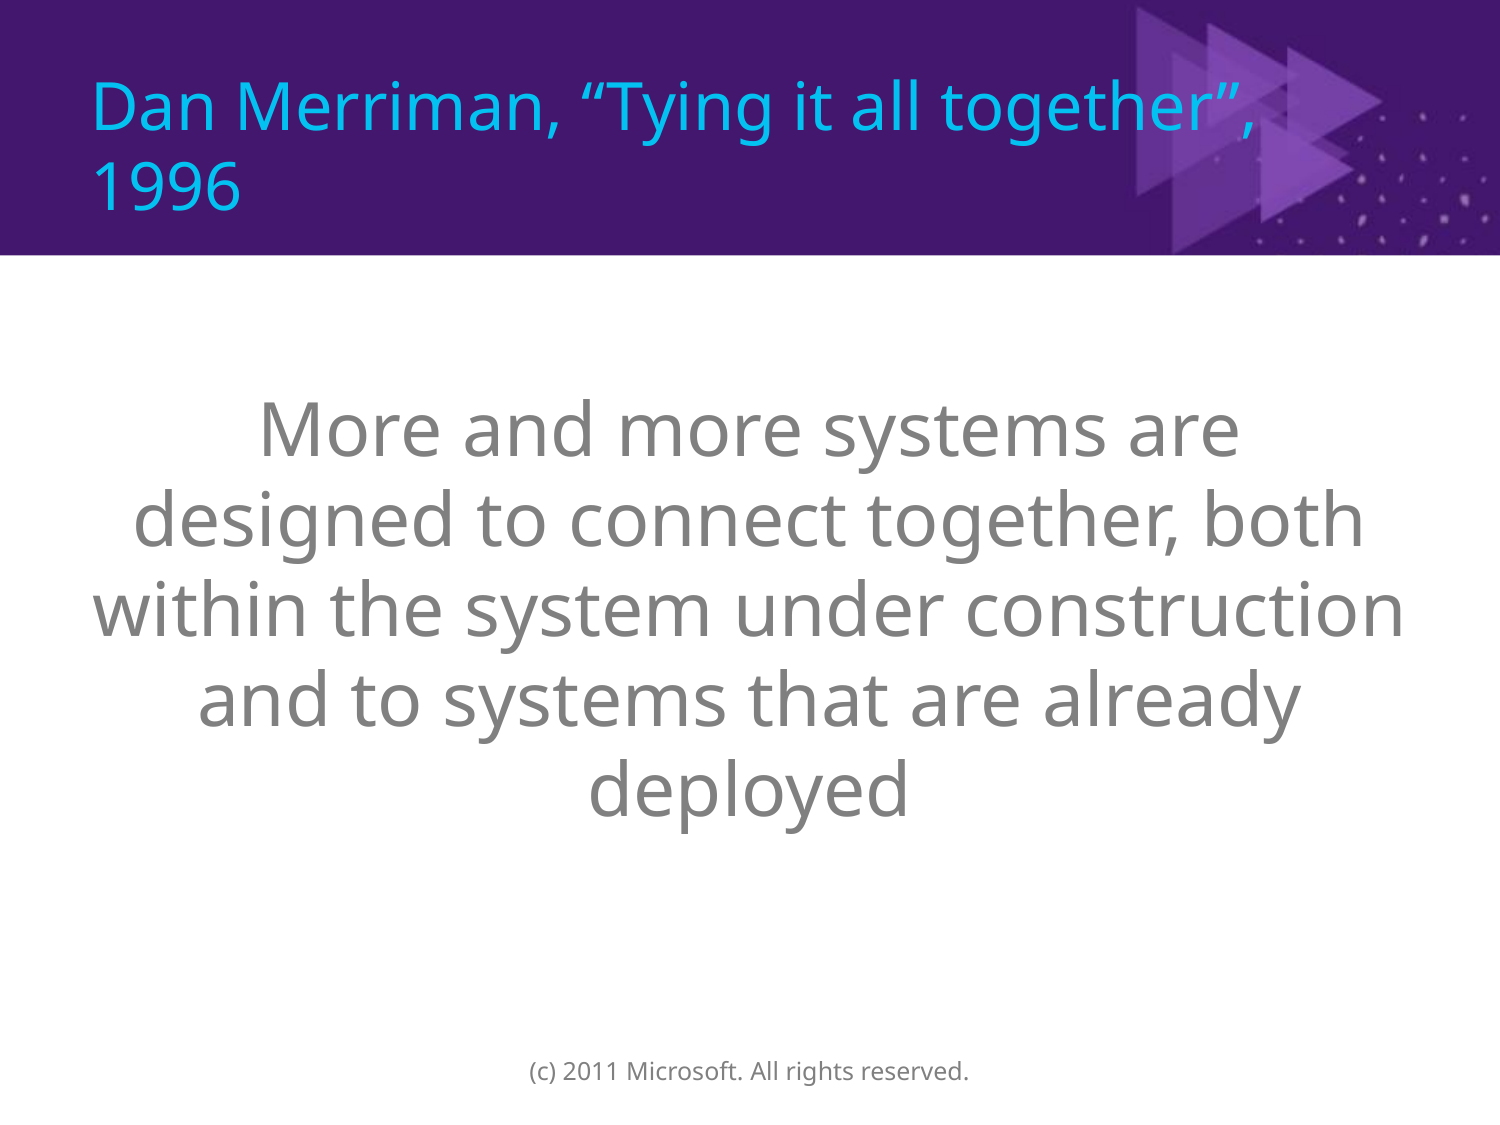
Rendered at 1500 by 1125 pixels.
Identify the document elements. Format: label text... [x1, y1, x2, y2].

title Dan Merriman, “Tying it all together”, 1996 [75, 56, 1425, 244]
picture [0, 0, 1500, 255]
footer (c) 2011 Microsoft. All rights reserved. [512, 1042, 988, 1103]
list More and more systems are designed to connect together, both within the system under construction and to systems that are already deployed [75, 373, 1425, 1005]
